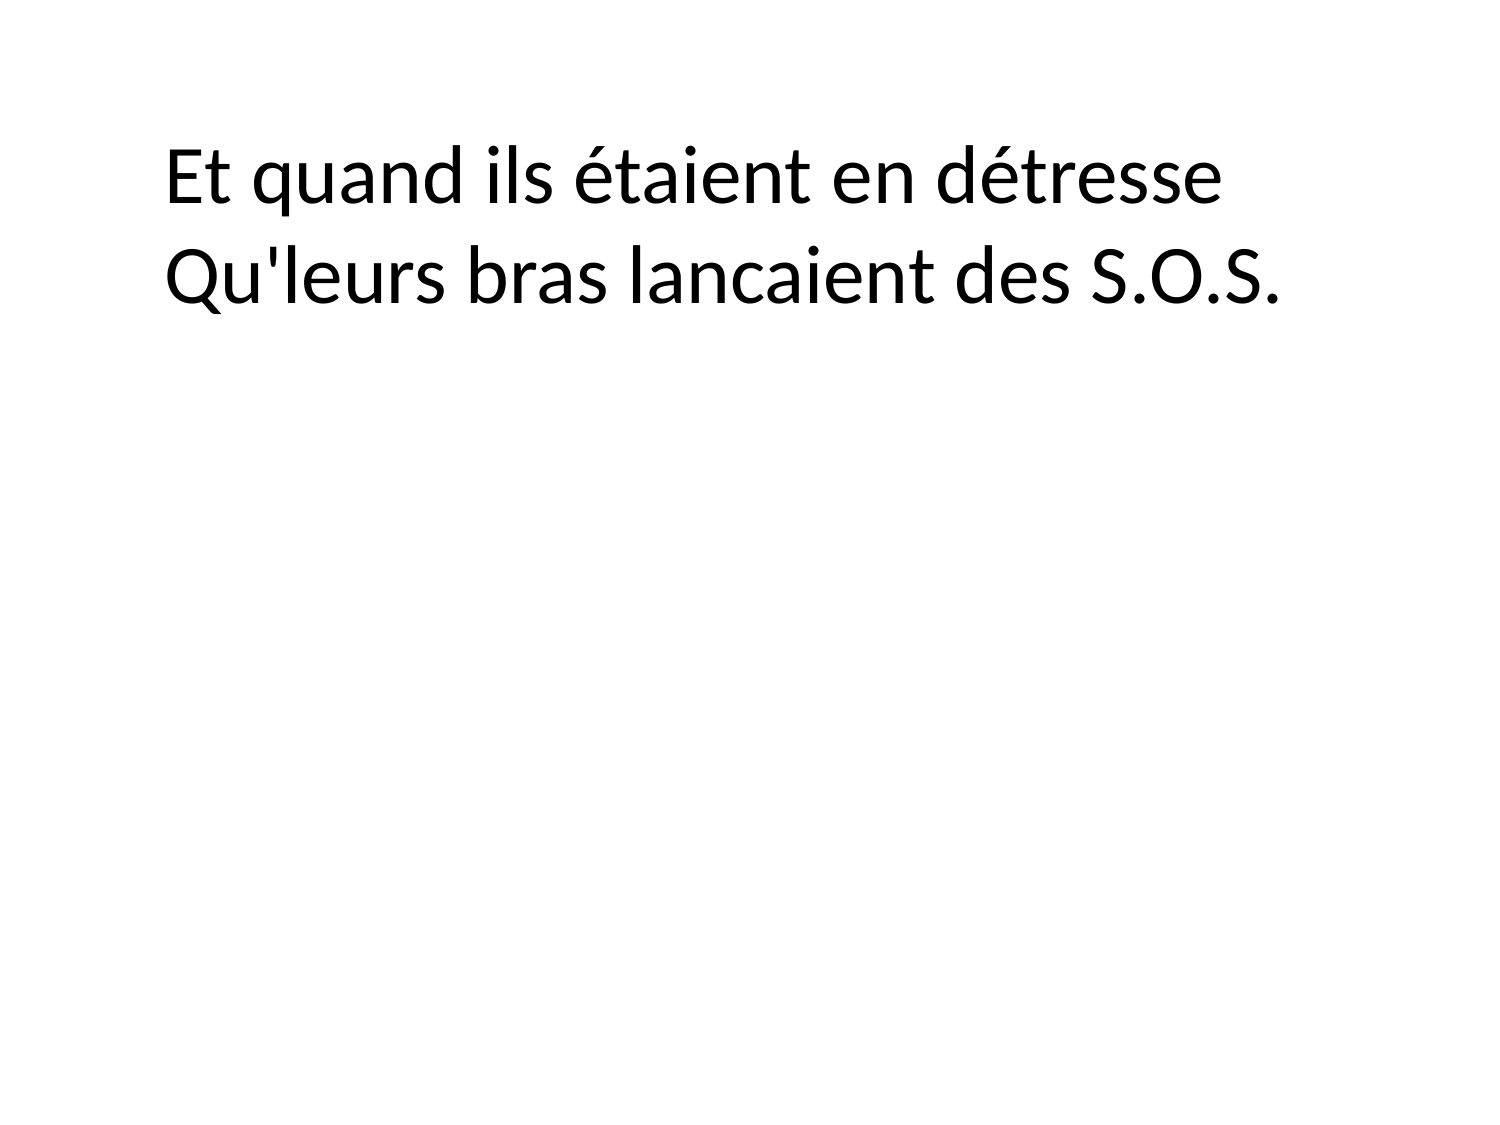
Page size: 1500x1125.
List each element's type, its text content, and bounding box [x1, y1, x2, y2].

text_box Et quand ils étaient en détresse Qu'leurs bras lancaient des S.O.S. [150, 112, 1450, 428]
